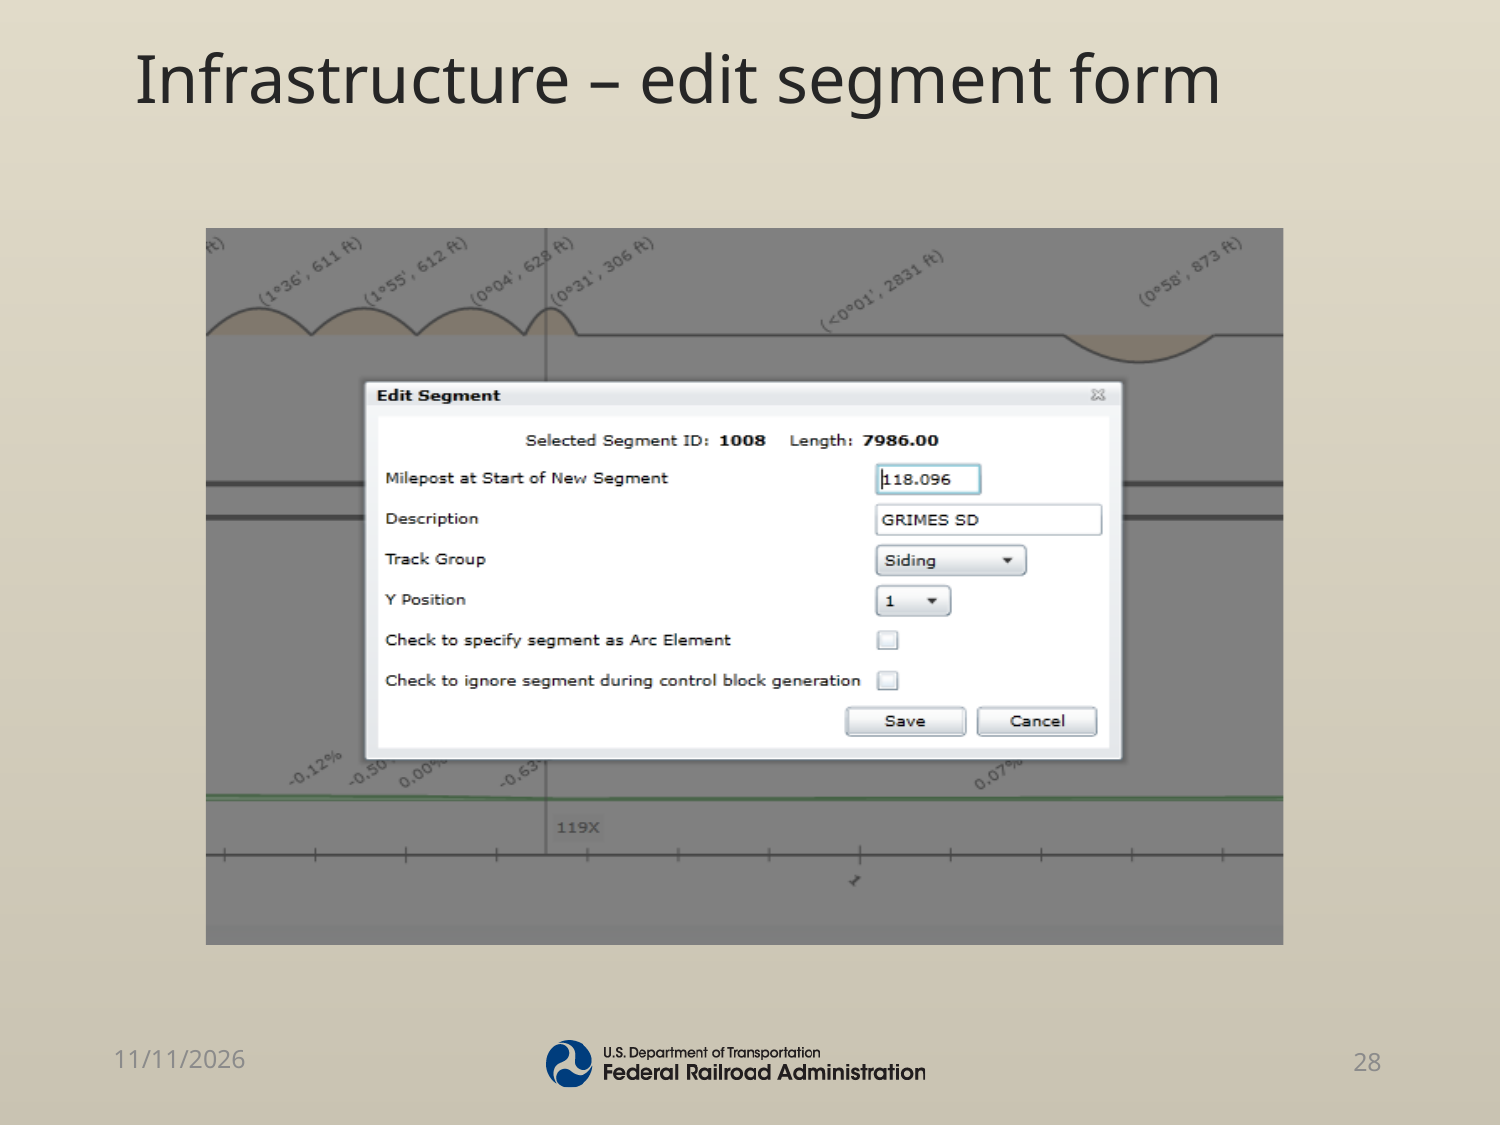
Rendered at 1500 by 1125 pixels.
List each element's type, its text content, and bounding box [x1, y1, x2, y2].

picture [205, 227, 1284, 945]
picture [526, 1035, 926, 1088]
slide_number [98, 1030, 436, 1091]
slide_number 28 [1059, 1033, 1397, 1094]
title Infrastructure – edit segment form [120, 20, 1380, 145]
